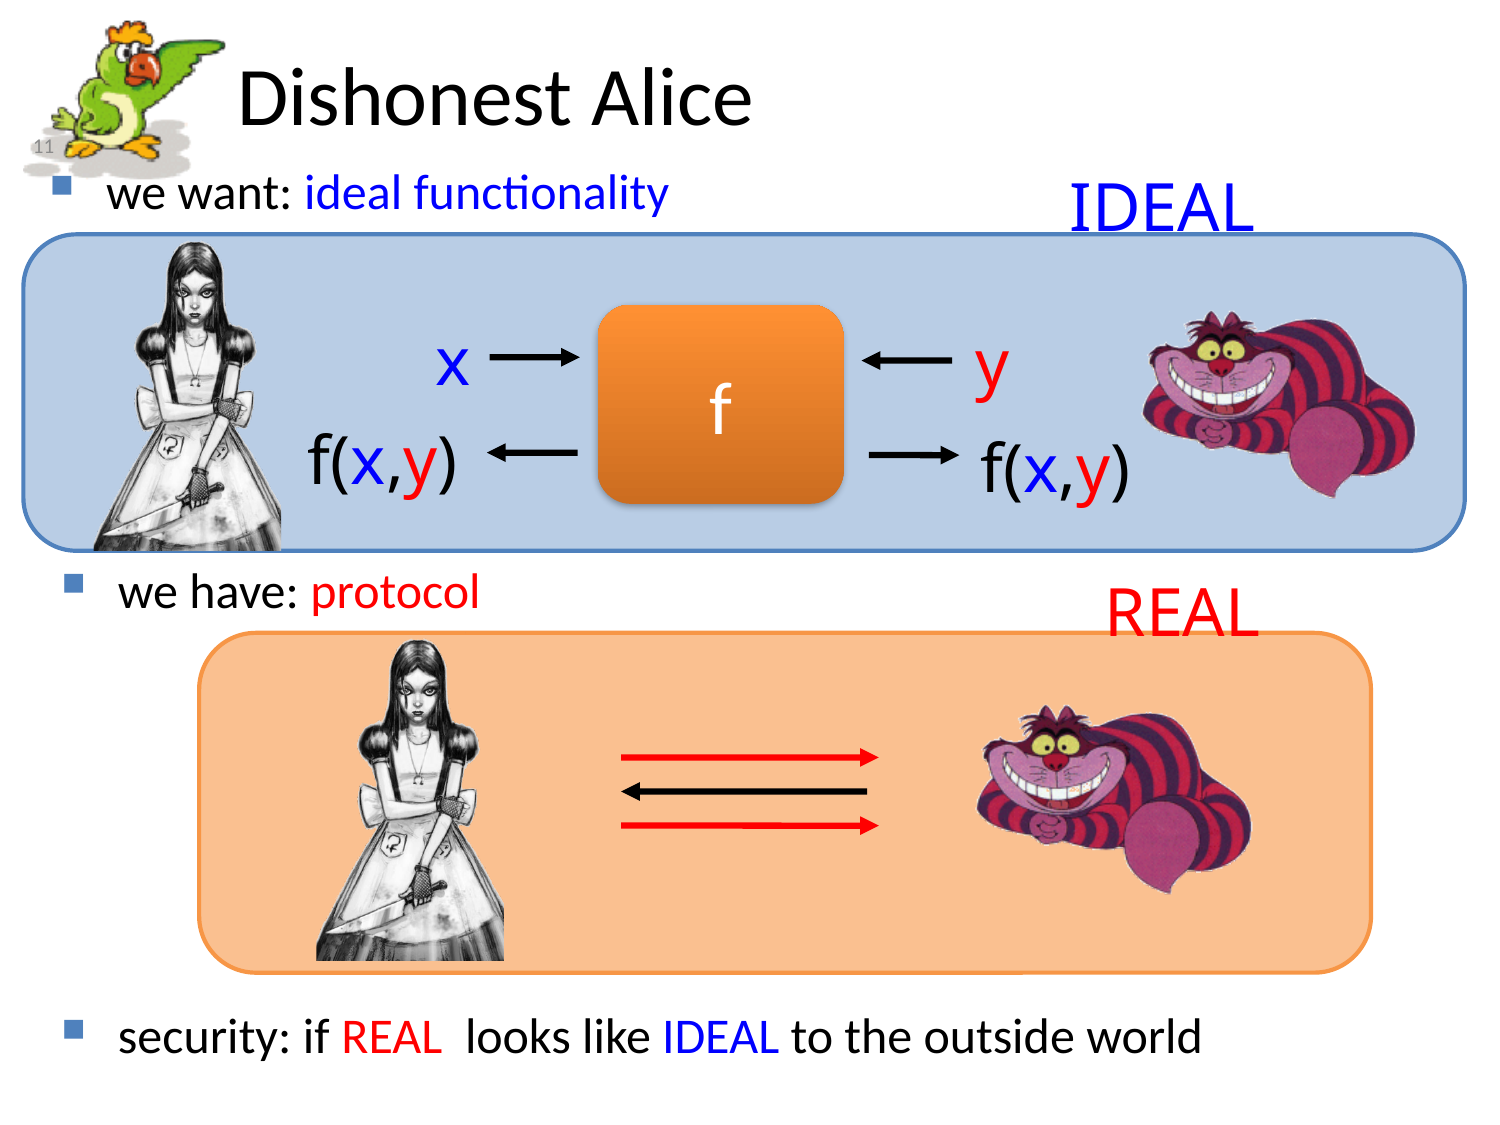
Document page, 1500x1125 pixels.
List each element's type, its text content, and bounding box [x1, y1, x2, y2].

text_box [621, 785, 868, 798]
title Dishonest Alice [222, 35, 1372, 176]
text_box we want: ideal functionality [35, 152, 985, 235]
text_box f(x,y) [292, 410, 528, 488]
text_box IDEAL [1054, 156, 1278, 235]
text_box [197, 630, 1374, 975]
text_box x [421, 311, 500, 389]
text_box [500, 351, 580, 364]
text_box [621, 751, 879, 764]
text_box f(x,y) [965, 417, 1131, 496]
text_box [621, 819, 879, 832]
text_box [21, 235, 90, 550]
picture [970, 698, 1255, 901]
text_box f [597, 304, 844, 504]
picture [93, 234, 282, 551]
picture [1136, 304, 1418, 505]
text_box we have: protocol [46, 550, 715, 633]
picture [23, 0, 226, 200]
text_box [868, 448, 960, 462]
picture [316, 632, 505, 962]
text_box REAL [1089, 562, 1313, 640]
text_box [283, 232, 1467, 553]
text_box [861, 354, 953, 367]
text_box y [960, 313, 1051, 392]
text_box security: if REAL looks like IDEAL to the outside world [46, 996, 1454, 1102]
